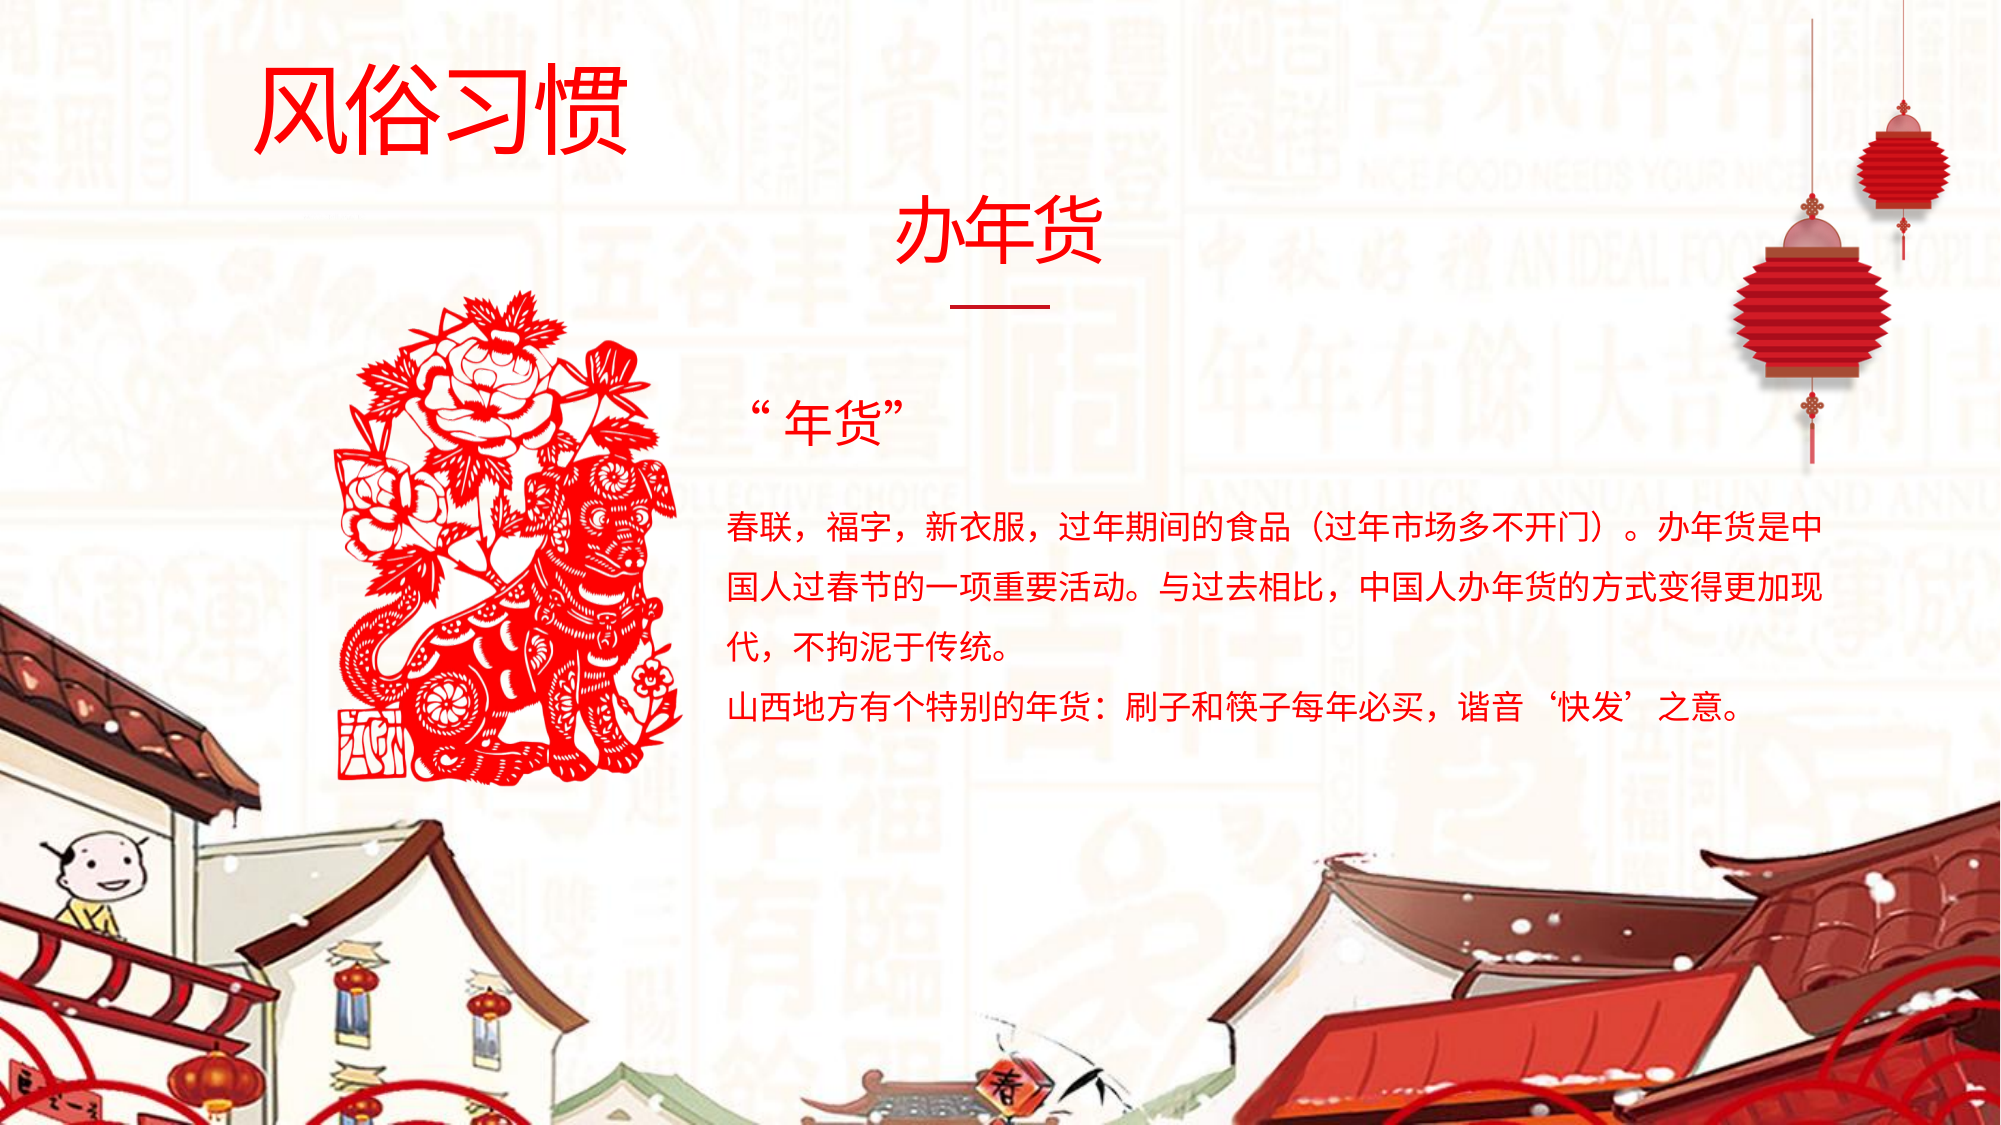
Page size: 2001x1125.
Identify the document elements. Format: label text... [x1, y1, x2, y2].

picture [0, 0, 2001, 1125]
text_box 办年货 [846, 176, 1154, 281]
text_box 风俗习惯 [235, 39, 647, 175]
text_box “年货” [712, 385, 949, 460]
text_box 春联，福字，新衣服，过年期间的食品（过年市场多不开门）。办年货是中国人过春节的一项重要活动。与过去相比，中国人办年货的方式变得更加现代，不拘泥于传统。 山西地方有个特别的年货：刷子和筷子每年必买，谐音‘快发’之意。 [712, 479, 1869, 734]
